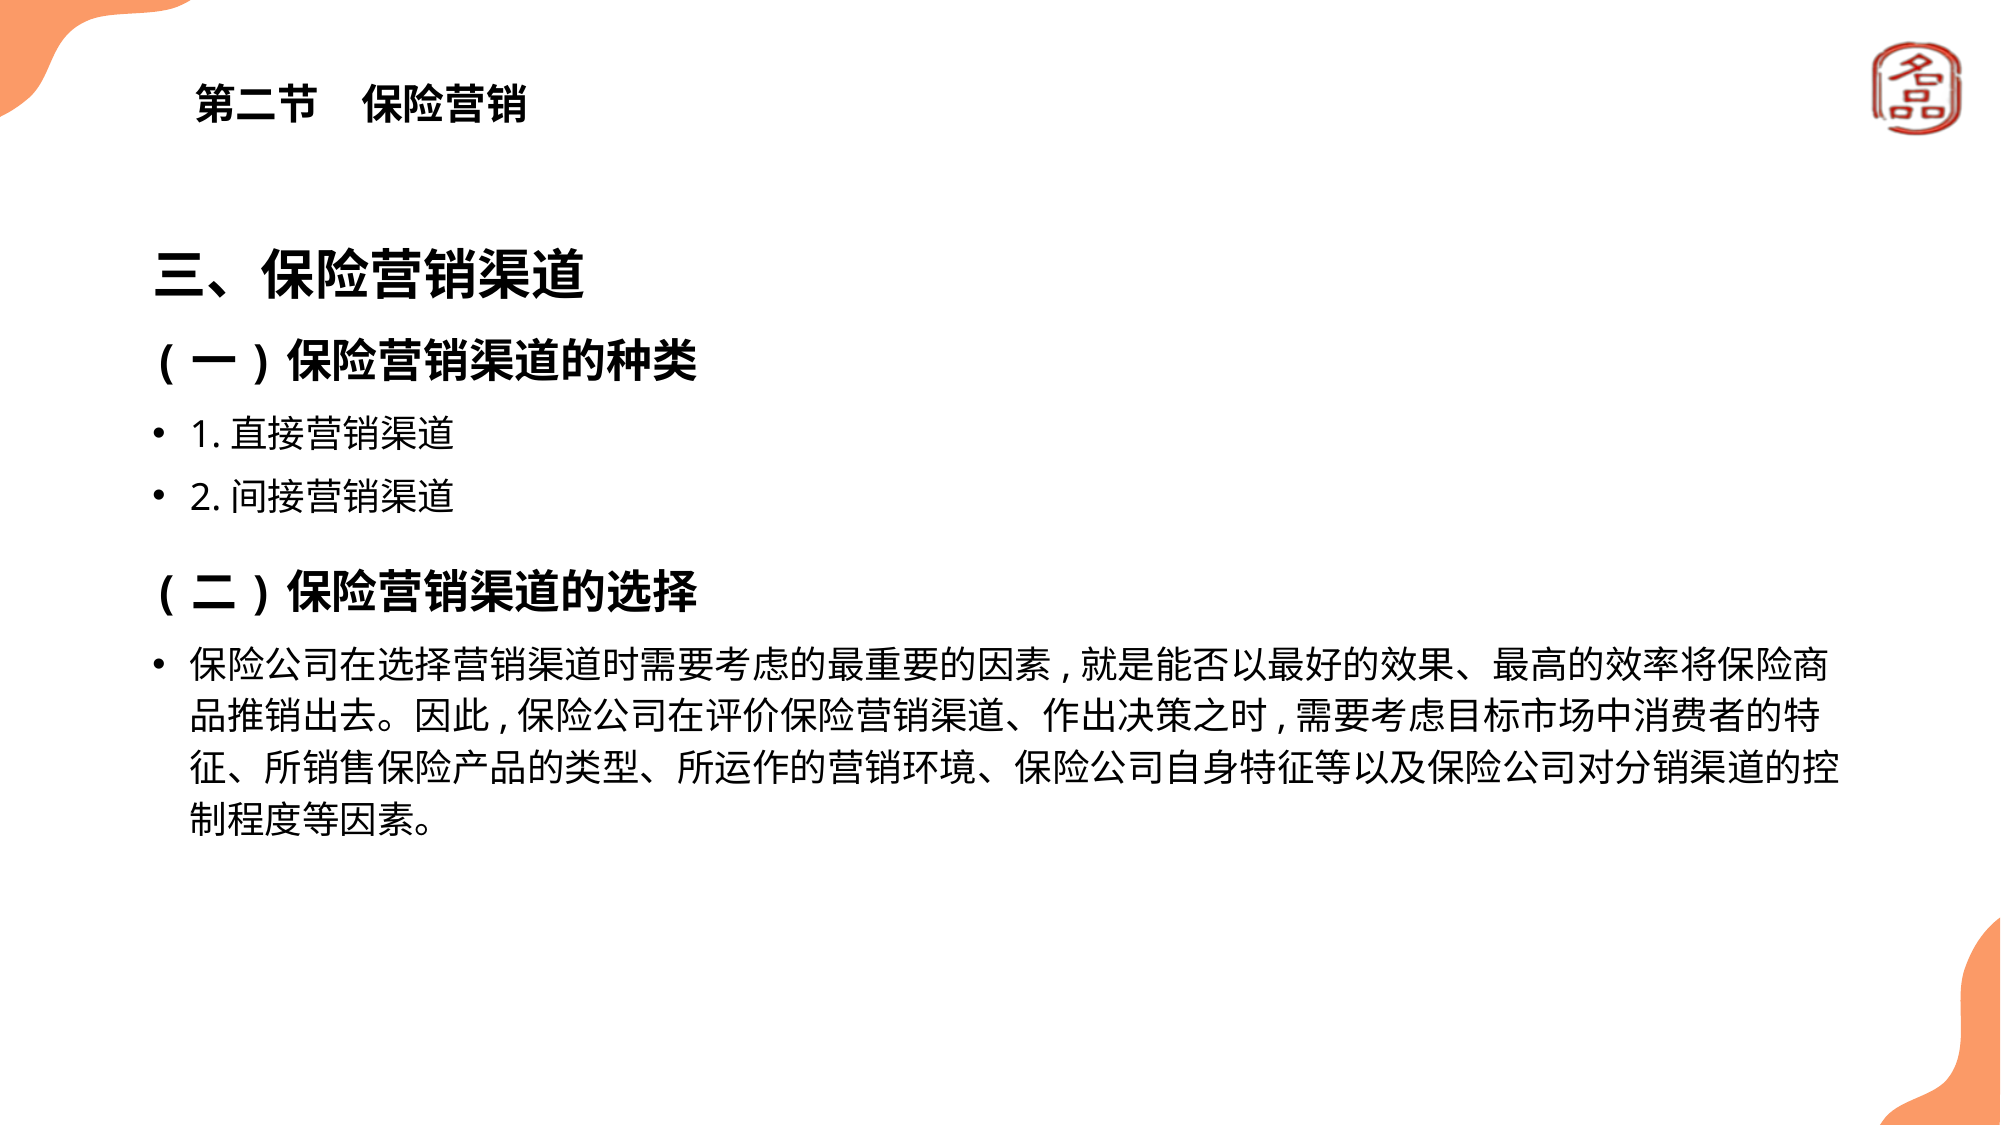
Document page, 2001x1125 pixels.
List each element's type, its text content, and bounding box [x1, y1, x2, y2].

title 第二节 保险营销 [137, 60, 1863, 152]
list 三、保险营销渠道 (一)保险营销渠道的种类 1.直接营销渠道 2.间接营销渠道 (二)保险营销渠道的选择 保险公司在选择营销渠道时需要考虑的最重要的因素,就是能否以最好的效果、最高的效率将保险商品推销出去。因此,保险公司在评价保险营销渠道、作出决策之时,需要考虑目标市场中消费者的特征、所销售保险产品的类型、所运作的营销环境、保险公司自身特征等以及保险公司对分销渠道的控制程度等因素。 [137, 217, 1863, 1031]
picture [1861, 10, 1990, 147]
